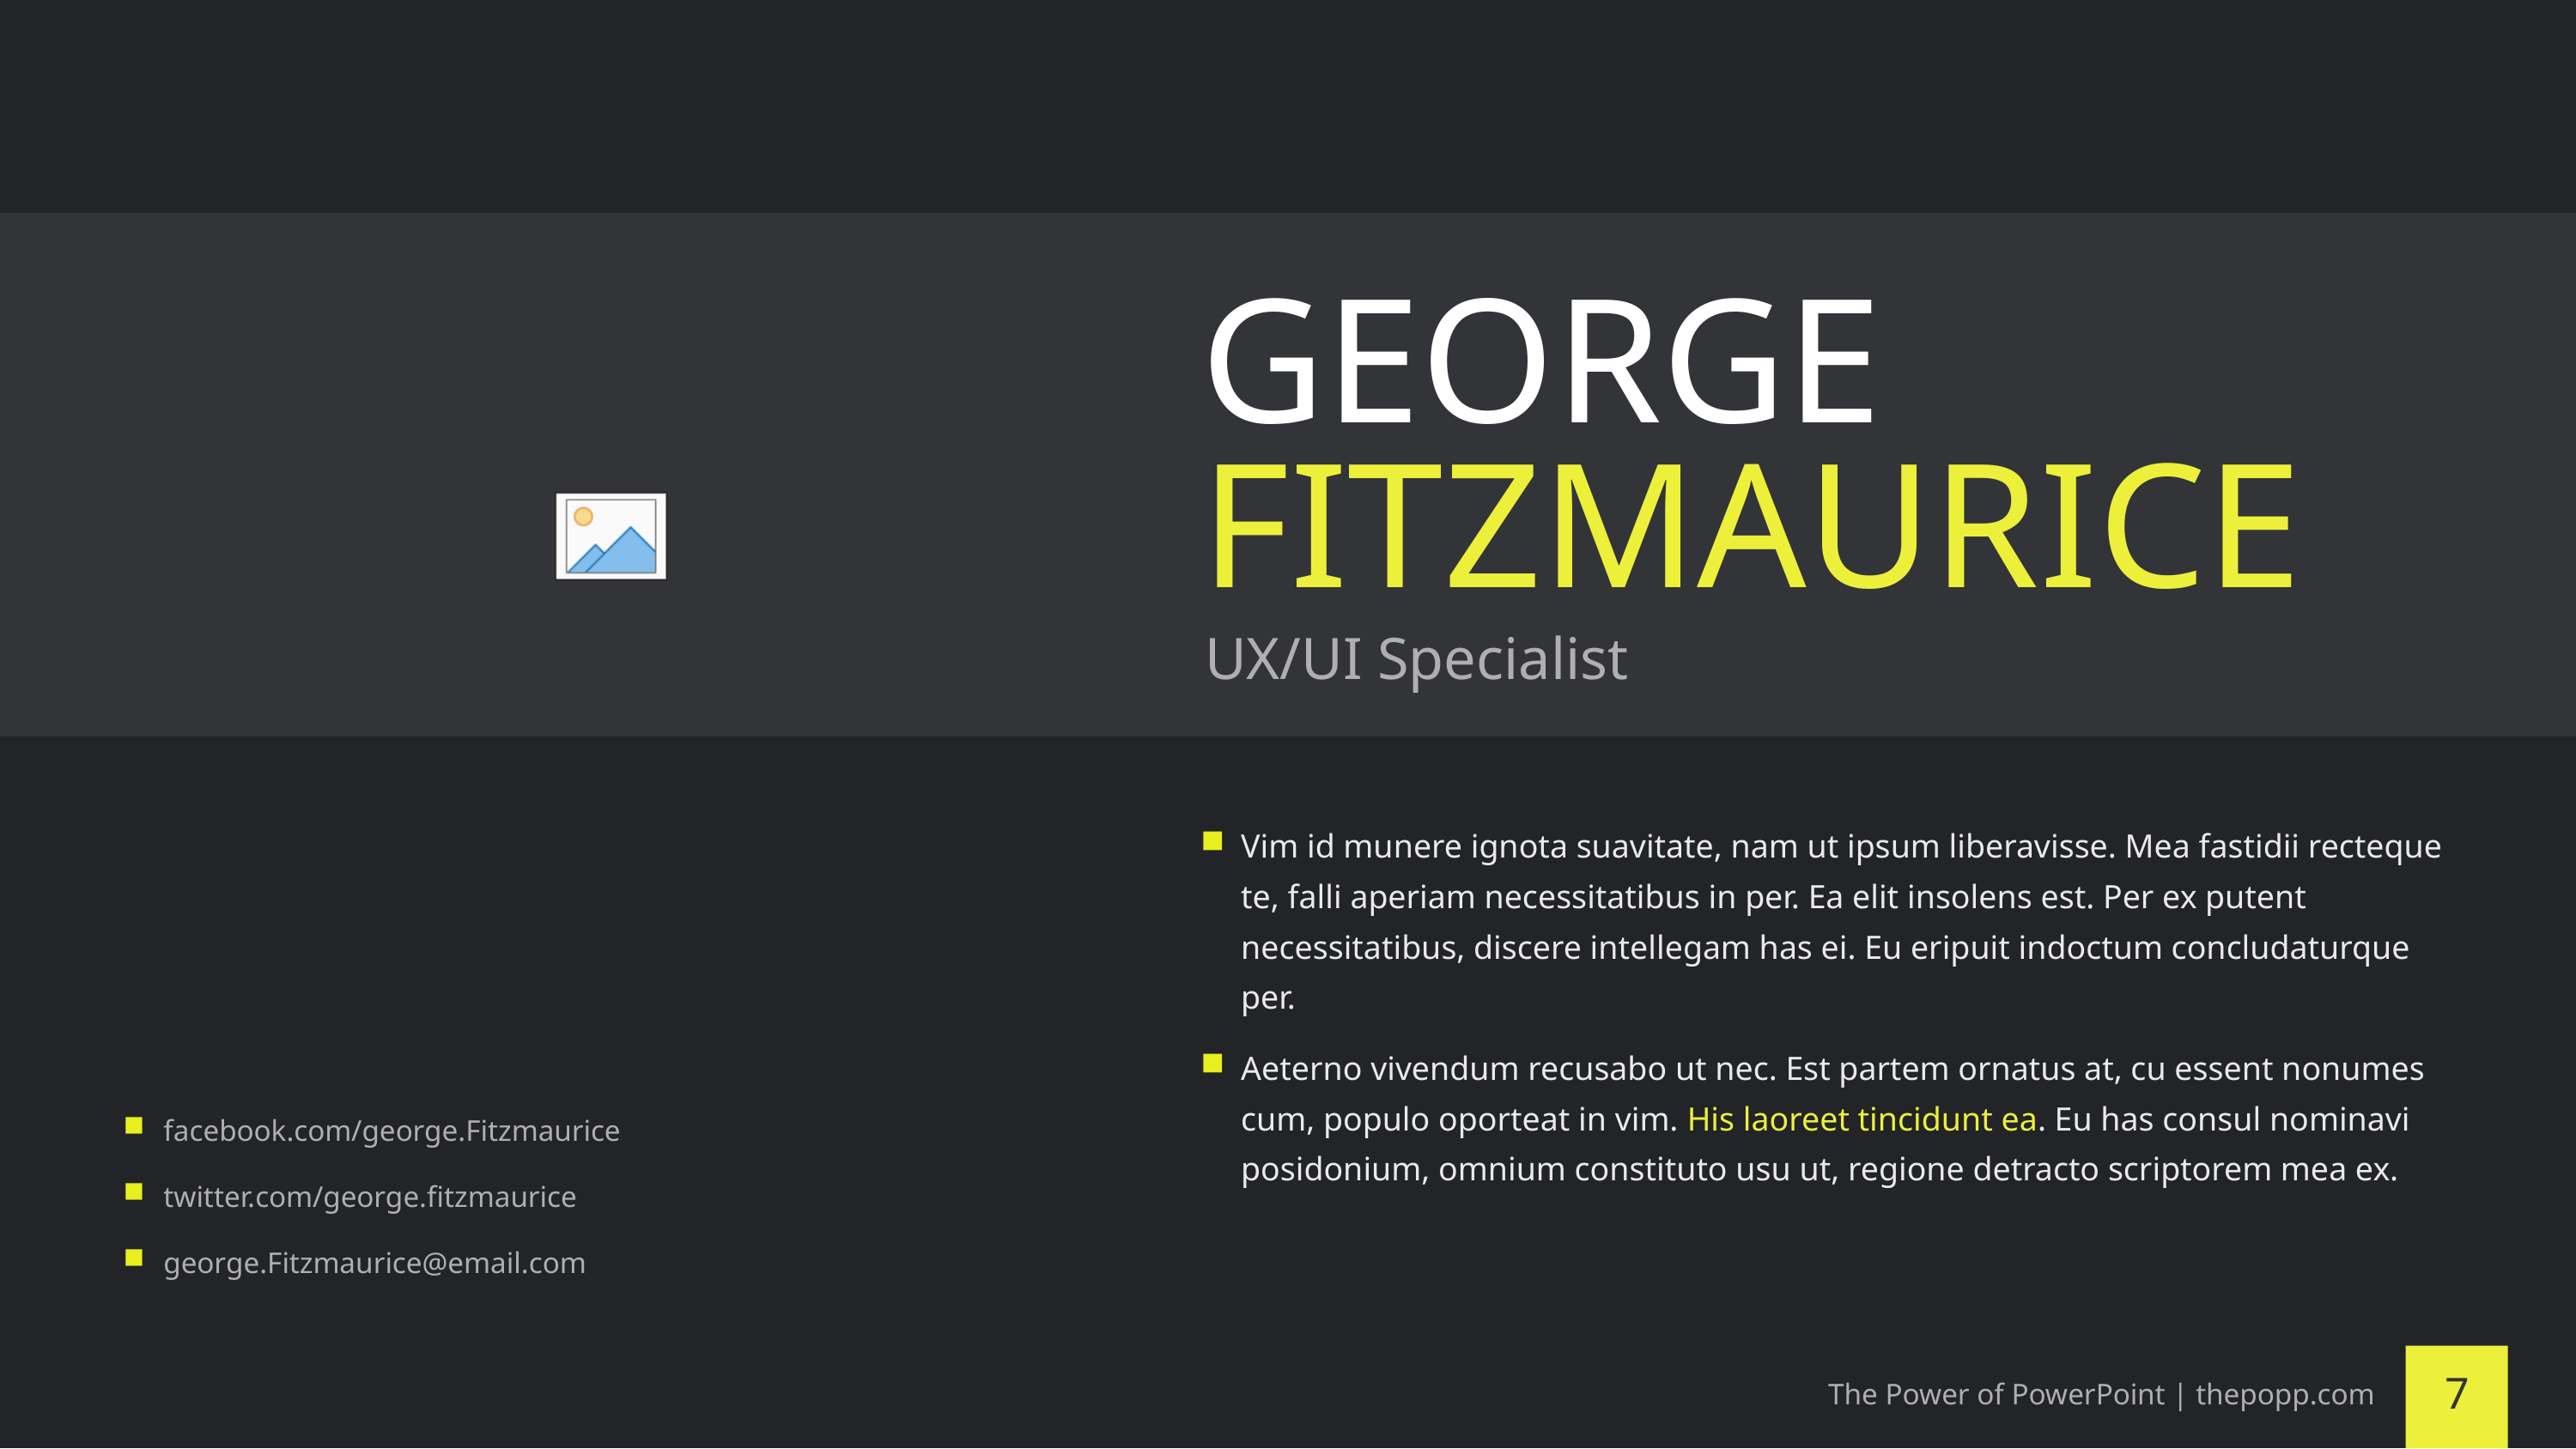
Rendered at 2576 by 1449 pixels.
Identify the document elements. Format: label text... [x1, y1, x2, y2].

list UX/UI Specialist [1192, 594, 2466, 722]
slide_number 7 [2404, 1356, 2509, 1434]
list Vim id munere ignota suavitate, nam ut ipsum liberavisse. Mea fastidii recteque te, falli aperiam necessitatibus in per. Ea elit insolens est. Per ex putent necessitatibus, discere intellegam has ei. Eu eripuit indoctum concludaturque per. Aeterno vivendum recusabo ut nec. Est partem ornatus at, cu essent nonumes cum, populo oporteat in vim. His laoreet tincidunt ea. Eu has consul nominavi posidonium, omnium constituto usu ut, regione detracto scriptorem mea ex. [1188, 808, 2462, 1285]
picture [110, 0, 1113, 1073]
footer The Power of PowerPoint | thepopp.com [1519, 1356, 2389, 1434]
list facebook.com/george.Fitzmaurice twitter.com/george.fitzmaurice george.Fitzmaurice@email.com [110, 1095, 1113, 1341]
title GEORGE FITZMAURICE [1188, 234, 2462, 627]
